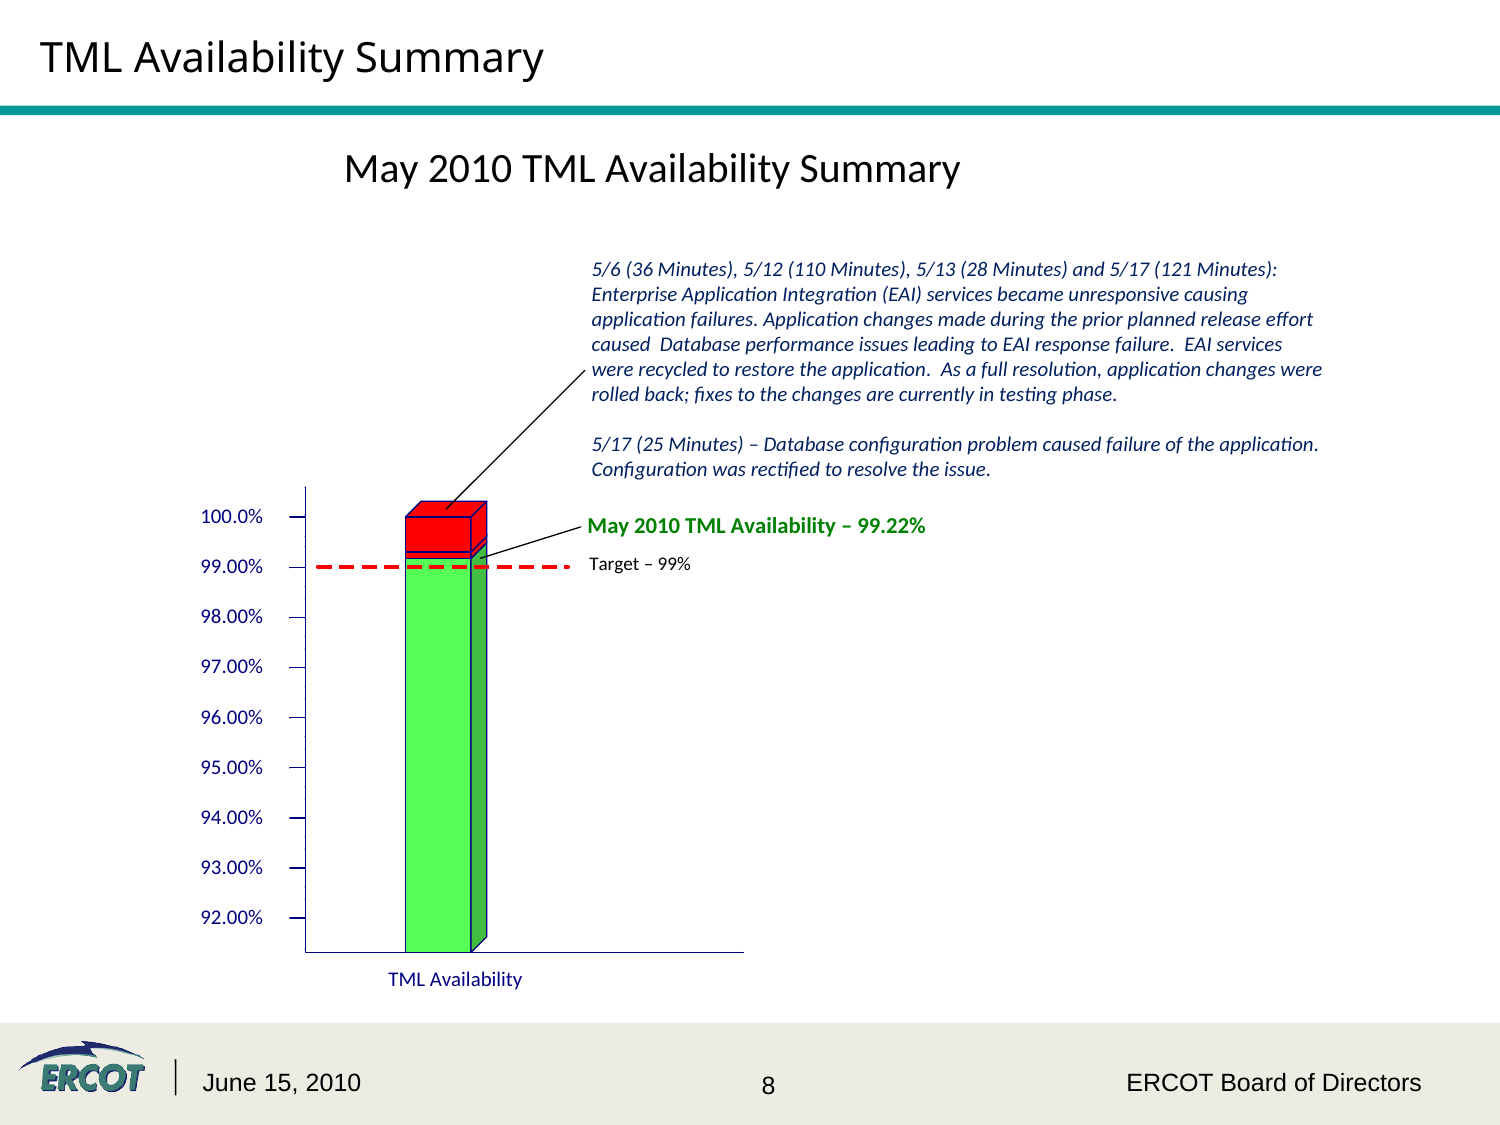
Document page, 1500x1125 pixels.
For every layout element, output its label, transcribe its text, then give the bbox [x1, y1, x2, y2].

title TML Availability Summary [24, 0, 1451, 113]
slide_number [187, 1059, 538, 1125]
footer ERCOT Board of Directors [1024, 1059, 1438, 1125]
picture [187, 141, 1338, 1003]
picture [10, 1031, 151, 1111]
